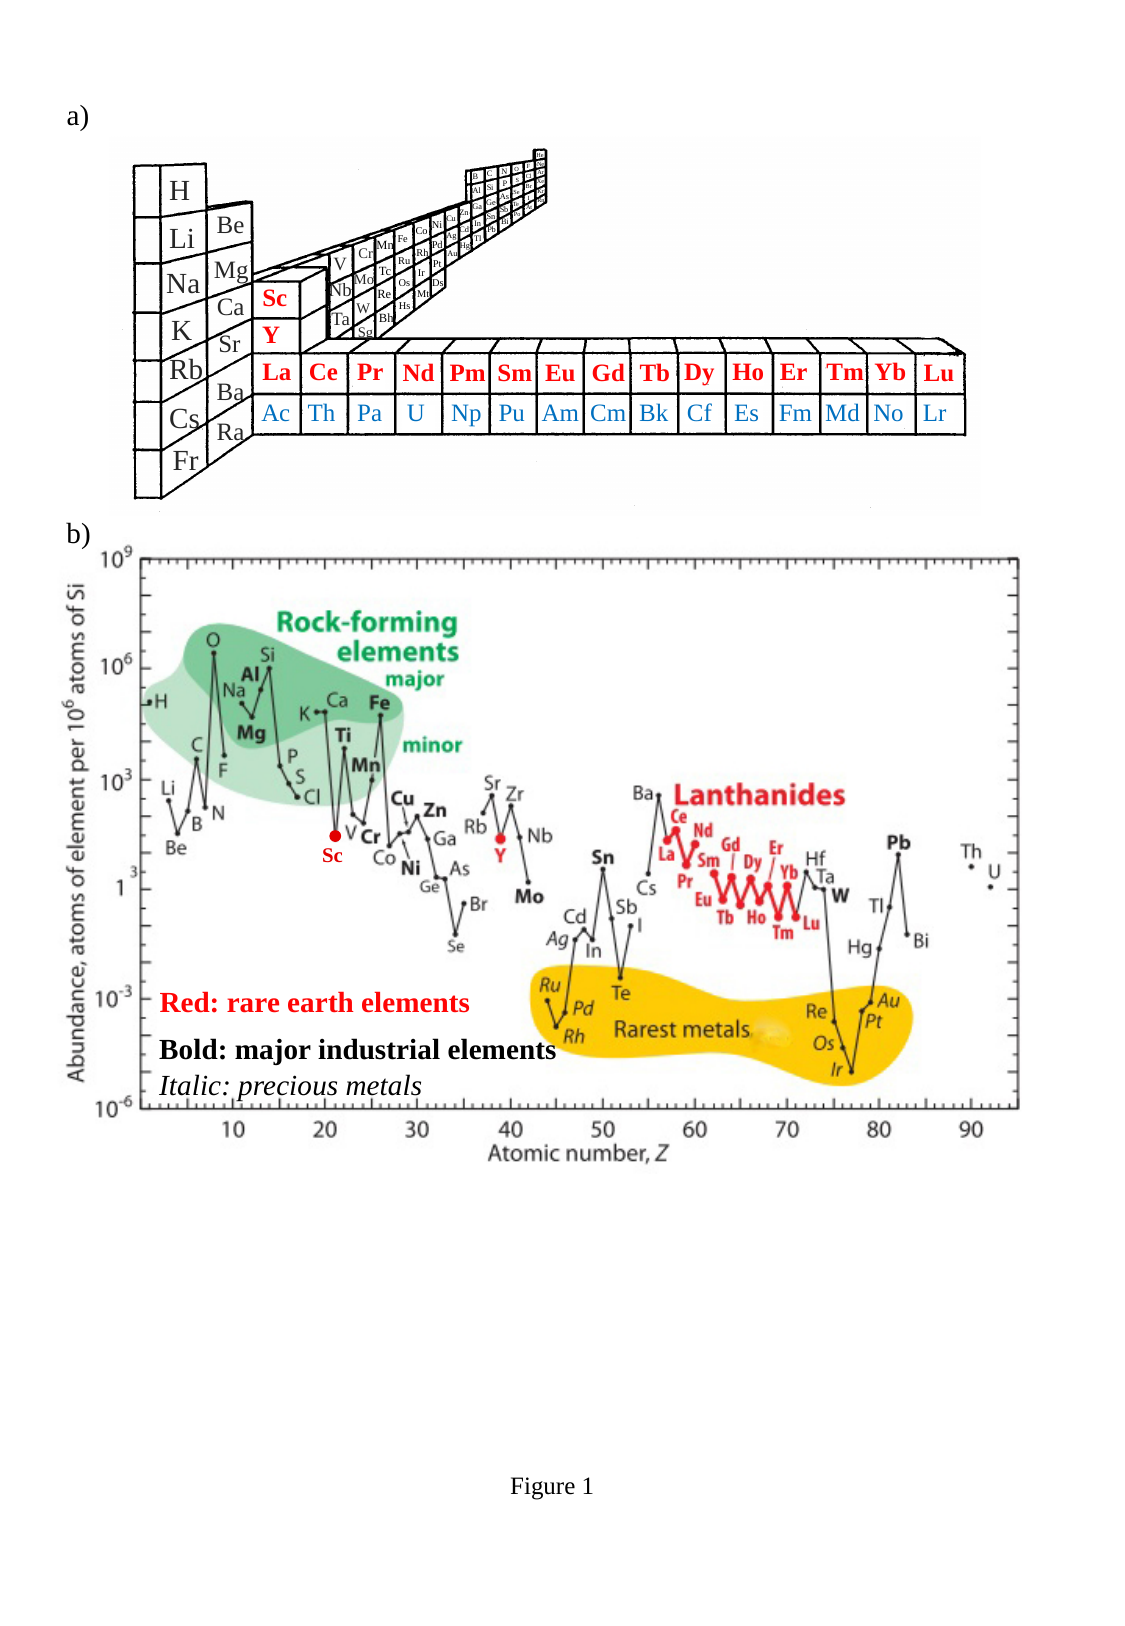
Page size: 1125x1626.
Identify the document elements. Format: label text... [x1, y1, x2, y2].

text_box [46, 88, 1045, 1174]
text_box Figure 1 [495, 1461, 610, 1507]
